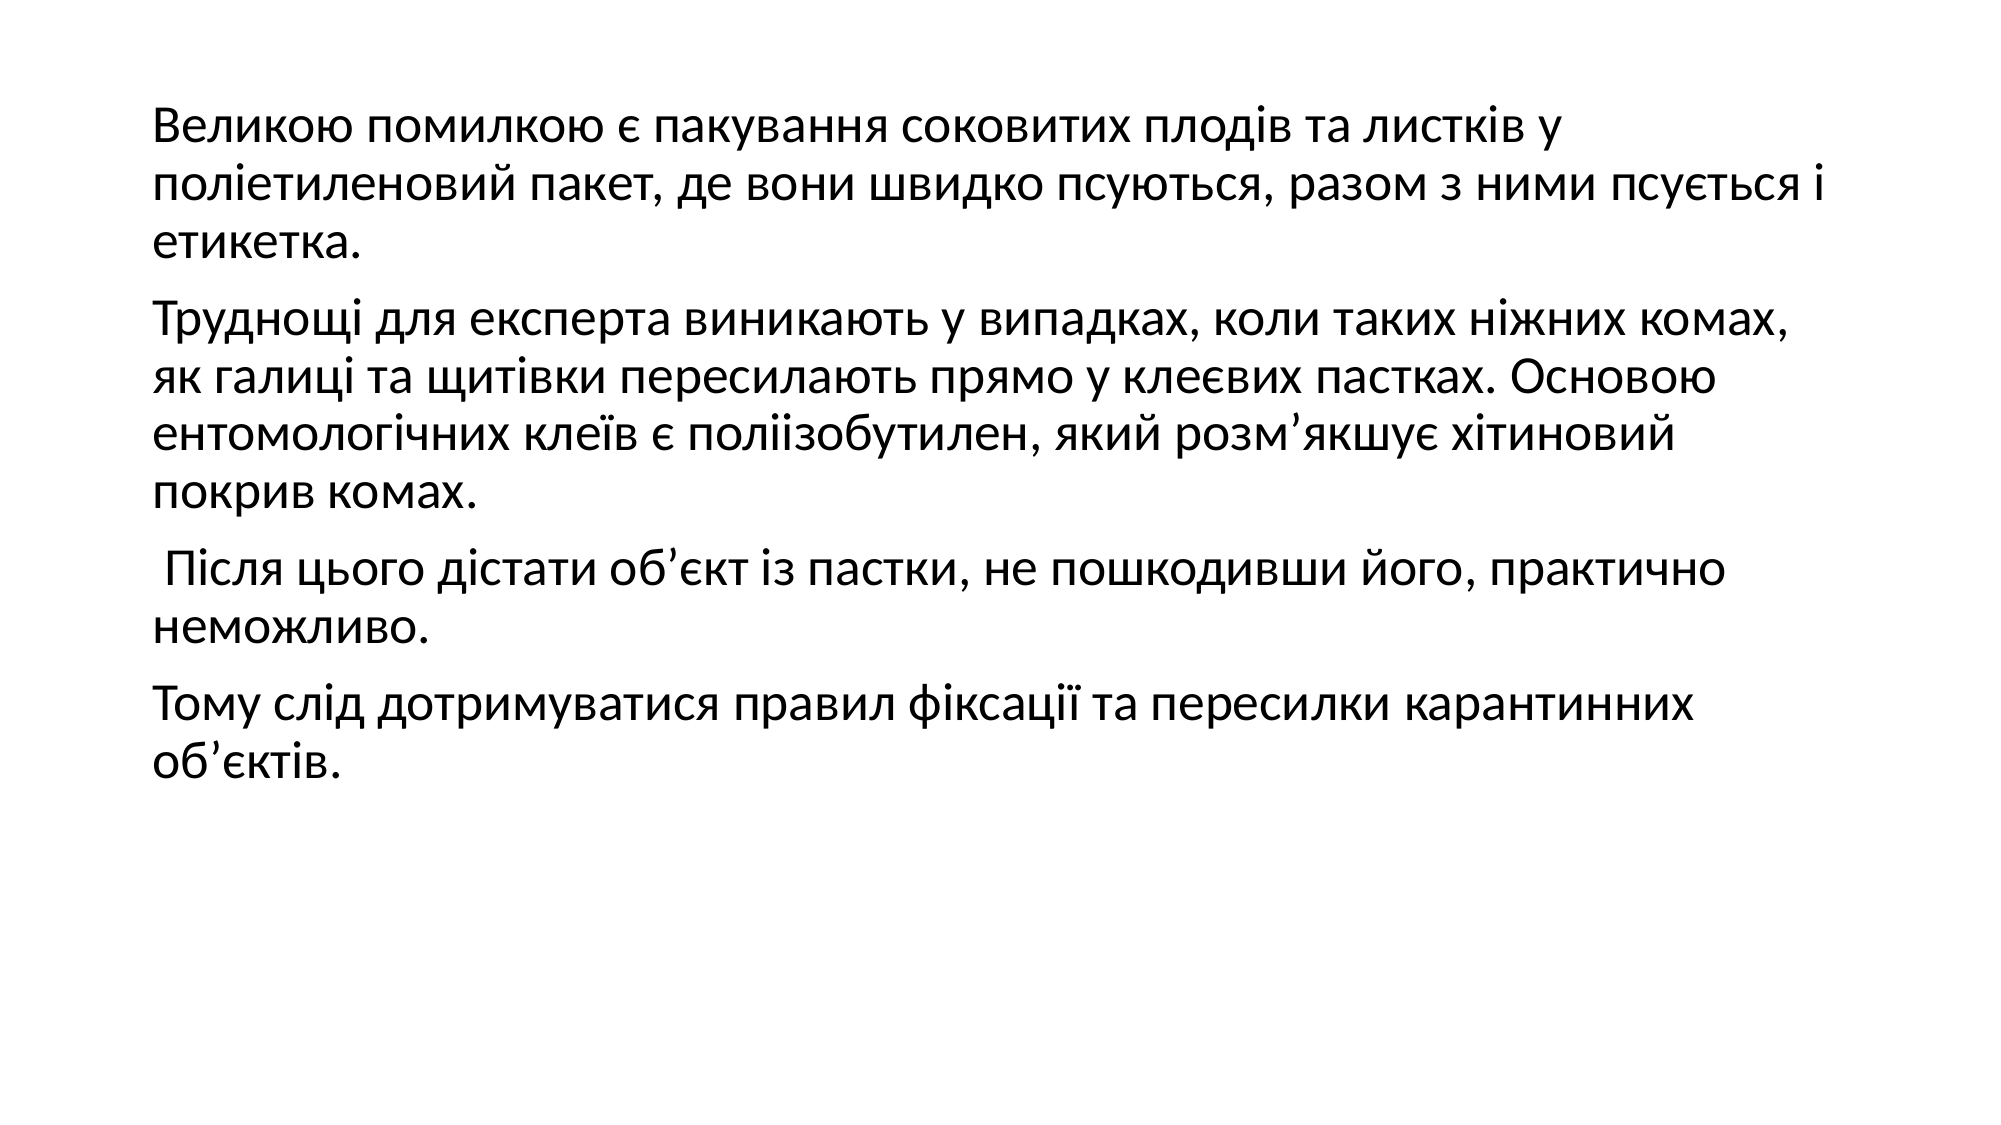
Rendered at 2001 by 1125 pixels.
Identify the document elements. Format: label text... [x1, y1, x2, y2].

list Великою помилкою є пакування соковитих плодів та листків у поліетиленовий пакет, де вони швидко псуються, разом з ними псується і етикетка. Труднощі для експерта виникають у випадках, коли таких ніжних комах, як галиці та щитівки пересилають прямо у клеєвих пастках. Основою ентомологічних клеїв є поліізобутилен, який розм’якшує хітиновий покрив комах. Після цього дістати об’єкт із пастки, не пошкодивши його, практично неможливо. Тому слід дотримуватися правил фіксації та пересилки карантинних об’єктів. [137, 88, 1863, 803]
